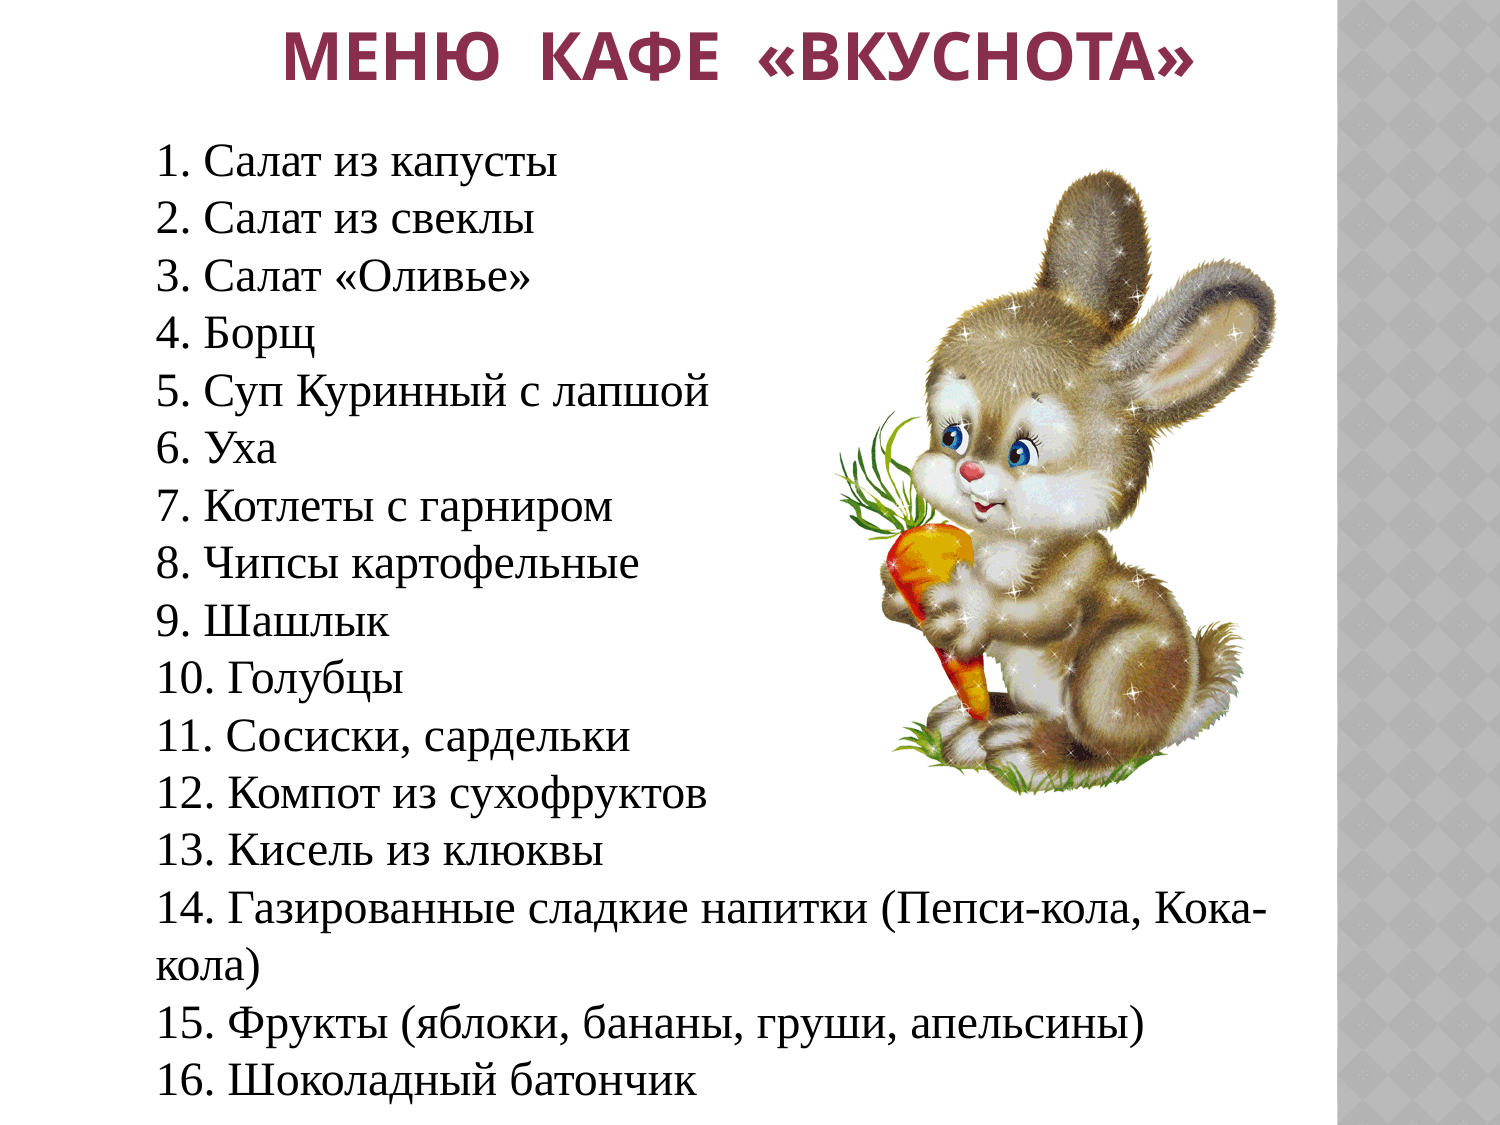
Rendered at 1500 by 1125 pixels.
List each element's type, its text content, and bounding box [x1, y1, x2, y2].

text_box МЕНЮ КАФЕ «ВКУСНОТА» 1. Салат из капусты 2. Салат из свеклы 3. Салат «Оливье» 4. Борщ 5. Суп Куринный с лапшой 6. Уха 7. Котлеты с гарниром 8. Чипсы картофельные 9. Шашлык 10. Голубцы 11. Сосиски, сардельки 12. Компот из сухофруктов 13. Кисель из клюквы 14. Газированные сладкие напитки (Пепси-кола, Кока-кола) 15. Фрукты (яблоки, бананы, груши, апельсины) 16. Шоколадный батончик [140, 6, 1336, 1125]
picture [819, 163, 1289, 804]
